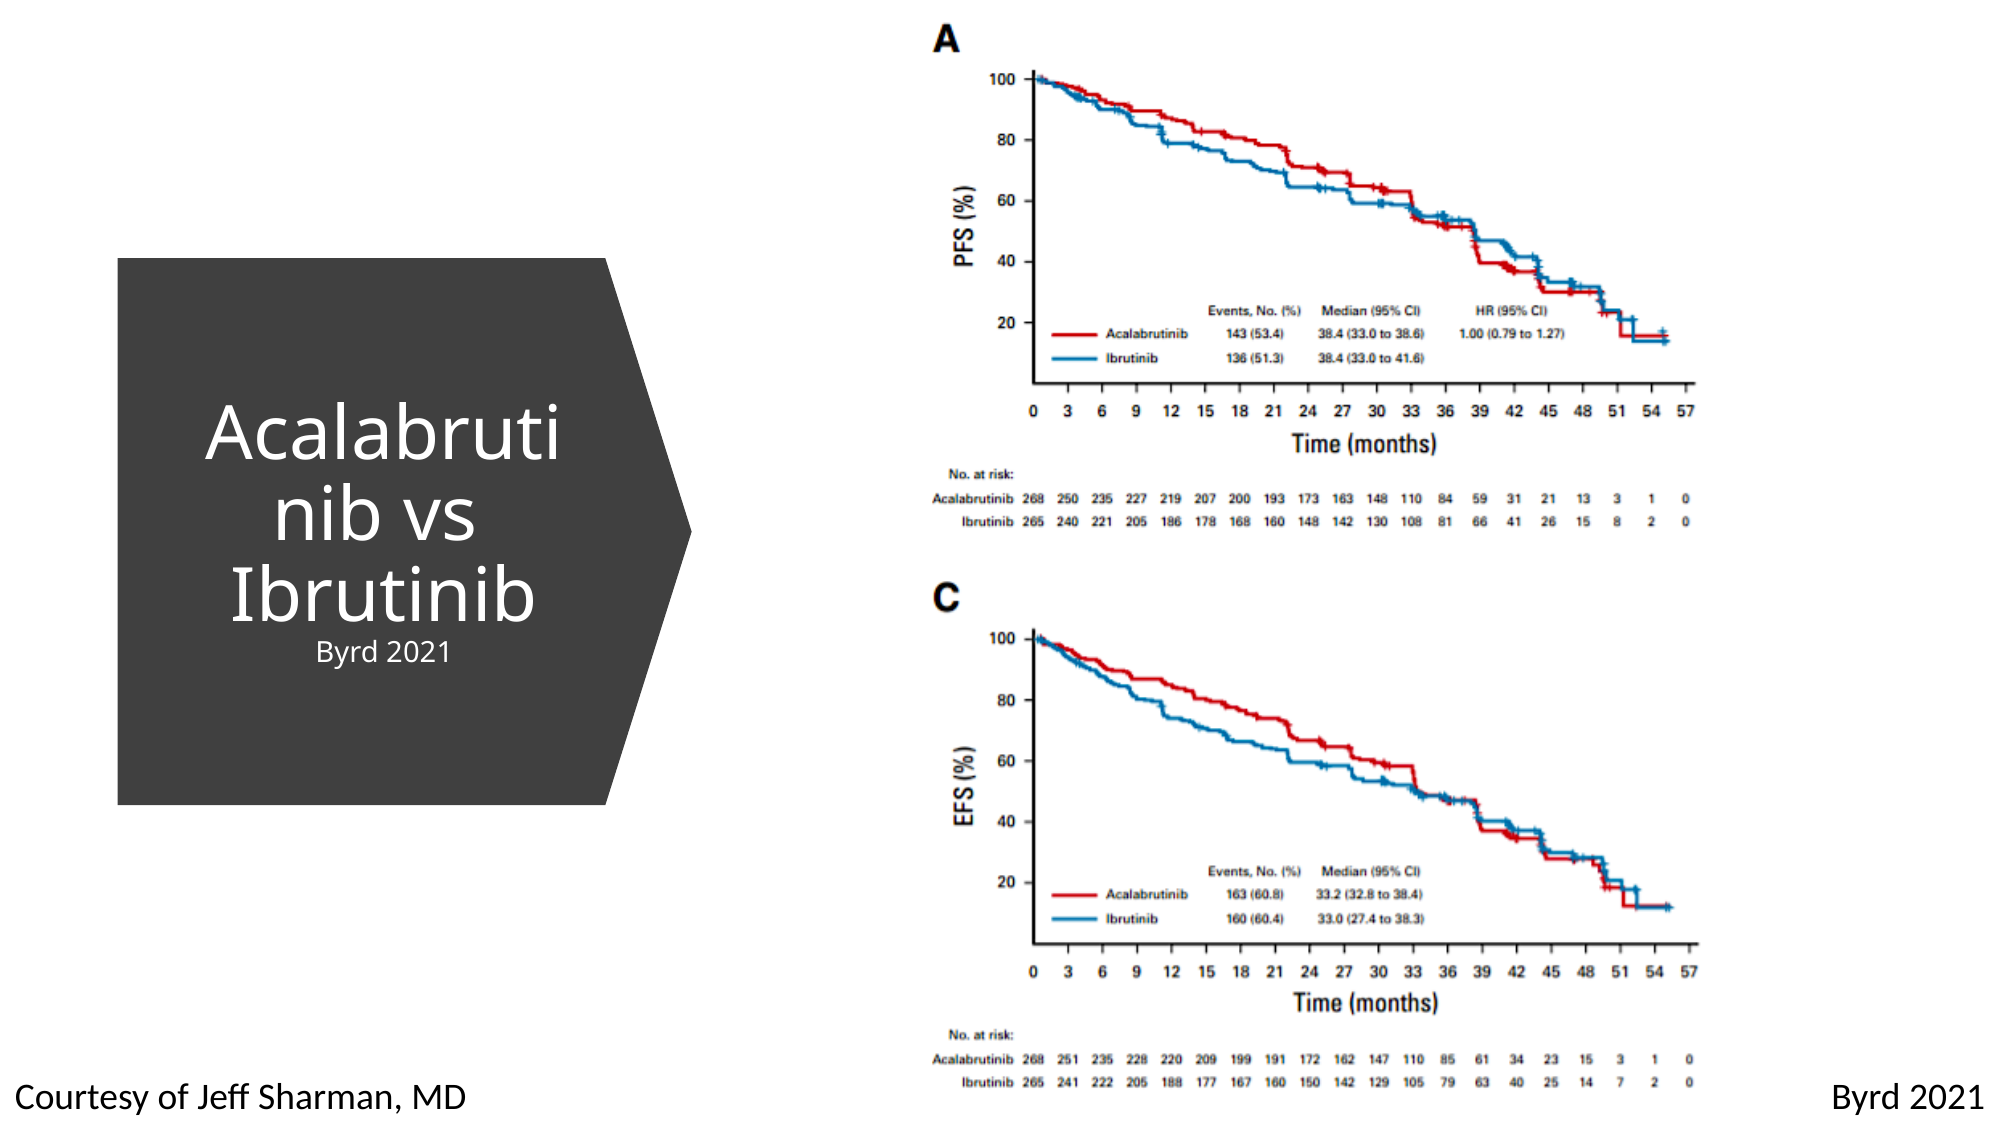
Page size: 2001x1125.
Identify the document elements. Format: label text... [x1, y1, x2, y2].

text_box [116, 257, 693, 807]
text_box Byrd 2021 [1780, 1064, 2000, 1125]
title Acalabrutinib vs Ibrutinib Byrd 2021 [168, 322, 601, 741]
picture [923, 5, 1733, 1107]
text_box Courtesy of Jeff Sharman, MD [0, 1064, 1012, 1125]
